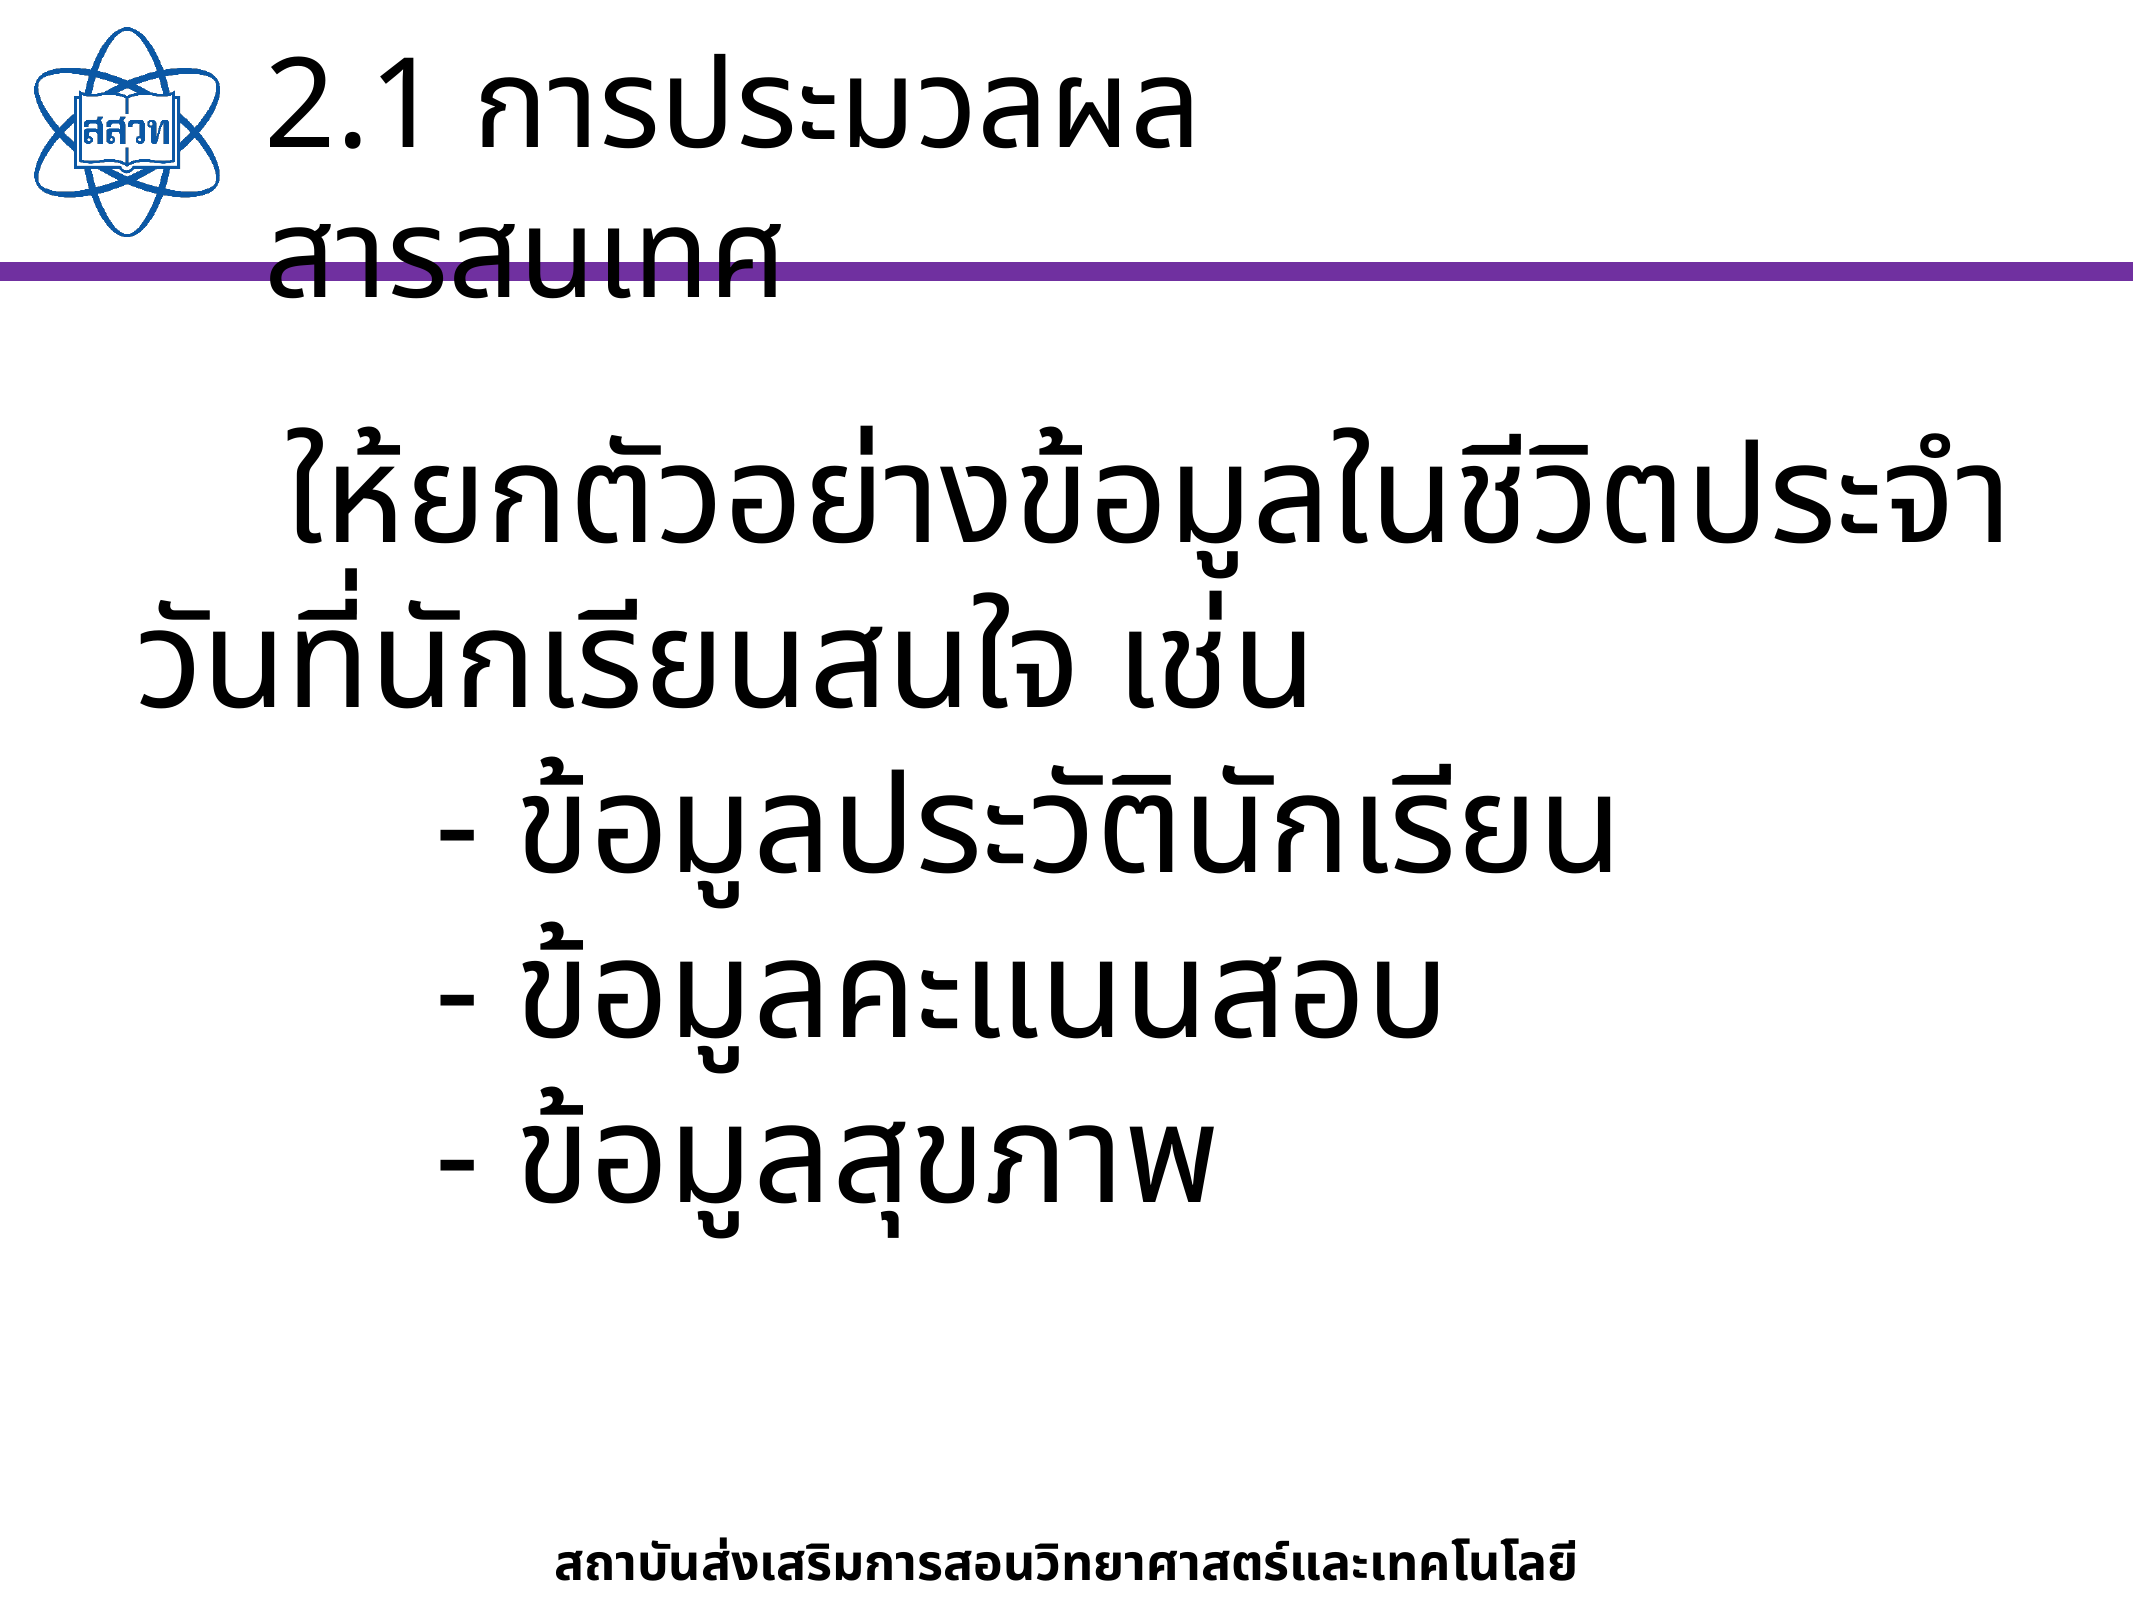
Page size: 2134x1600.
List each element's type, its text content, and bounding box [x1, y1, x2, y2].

text_box ให้ยกตัวอย่างข้อมูลในชีวิตประจำวันที่นักเรียนสนใจ เช่น - ข้อมูลประวัตินักเรียน - ข้อมูลคะแนนสอบ - ข้อมูลสุขภาพ [126, 392, 2047, 1243]
text_box สถาบันส่งเสริมการสอนวิทยาศาสตร์และเทคโนโลยี [0, 1522, 2134, 1589]
picture [33, 27, 220, 237]
text_box 2.1 การประมวลผลสารสนเทศ [256, 88, 1682, 257]
